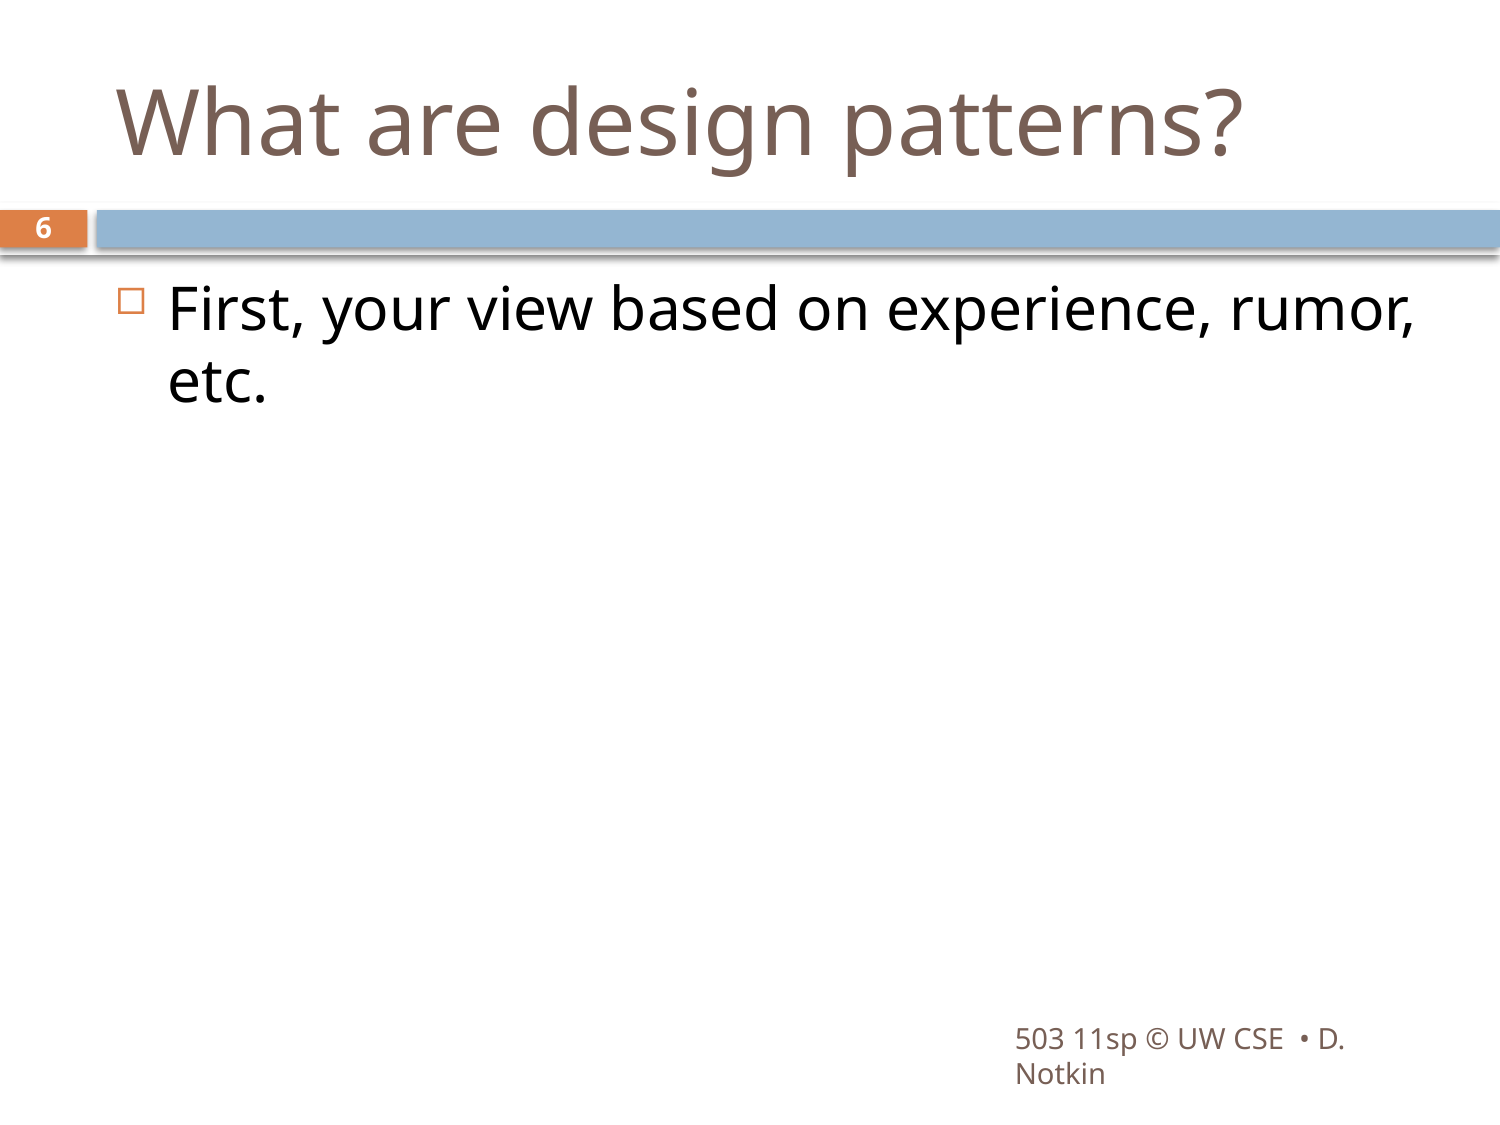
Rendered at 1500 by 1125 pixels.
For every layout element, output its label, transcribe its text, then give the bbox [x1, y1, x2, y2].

title What are design patterns? [100, 37, 1438, 200]
list First, your view based on experience, rumor, etc. [100, 262, 1438, 1000]
slide_number 503 11sp © UW CSE • D. Notkin [999, 1025, 1438, 1085]
slide_number 6 [0, 208, 88, 249]
